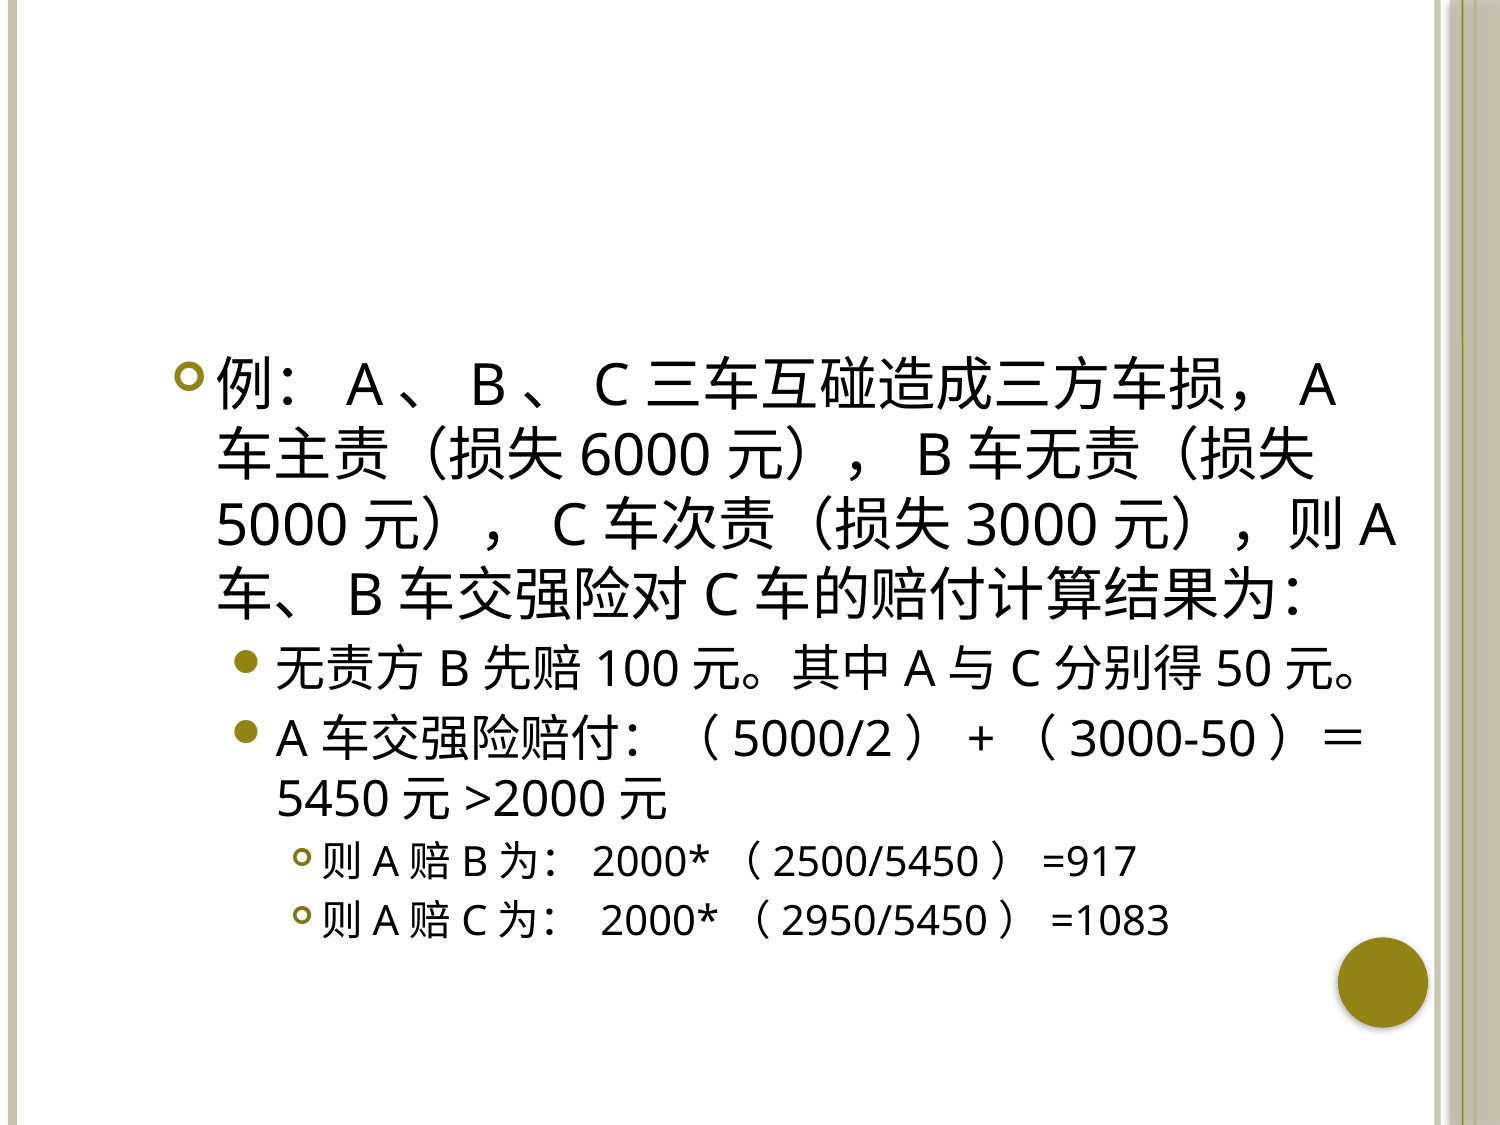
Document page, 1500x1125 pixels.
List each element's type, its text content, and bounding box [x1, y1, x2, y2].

list 例：A、B、C三车互碰造成三方车损，A车主责（损失6000元），B车无责（损失5000元），C车次责（损失3000元），则A车、B车交强险对C车的赔付计算结果为： 无责方B先赔100元。其中A与C分别得50元。 A车交强险赔付：（5000/2）+（3000-50）＝5450元>2000元 则A赔B为：2000*（2500/5450）=917 则A赔C为： 2000*（2950/5450）=1083 [155, 339, 1413, 1001]
